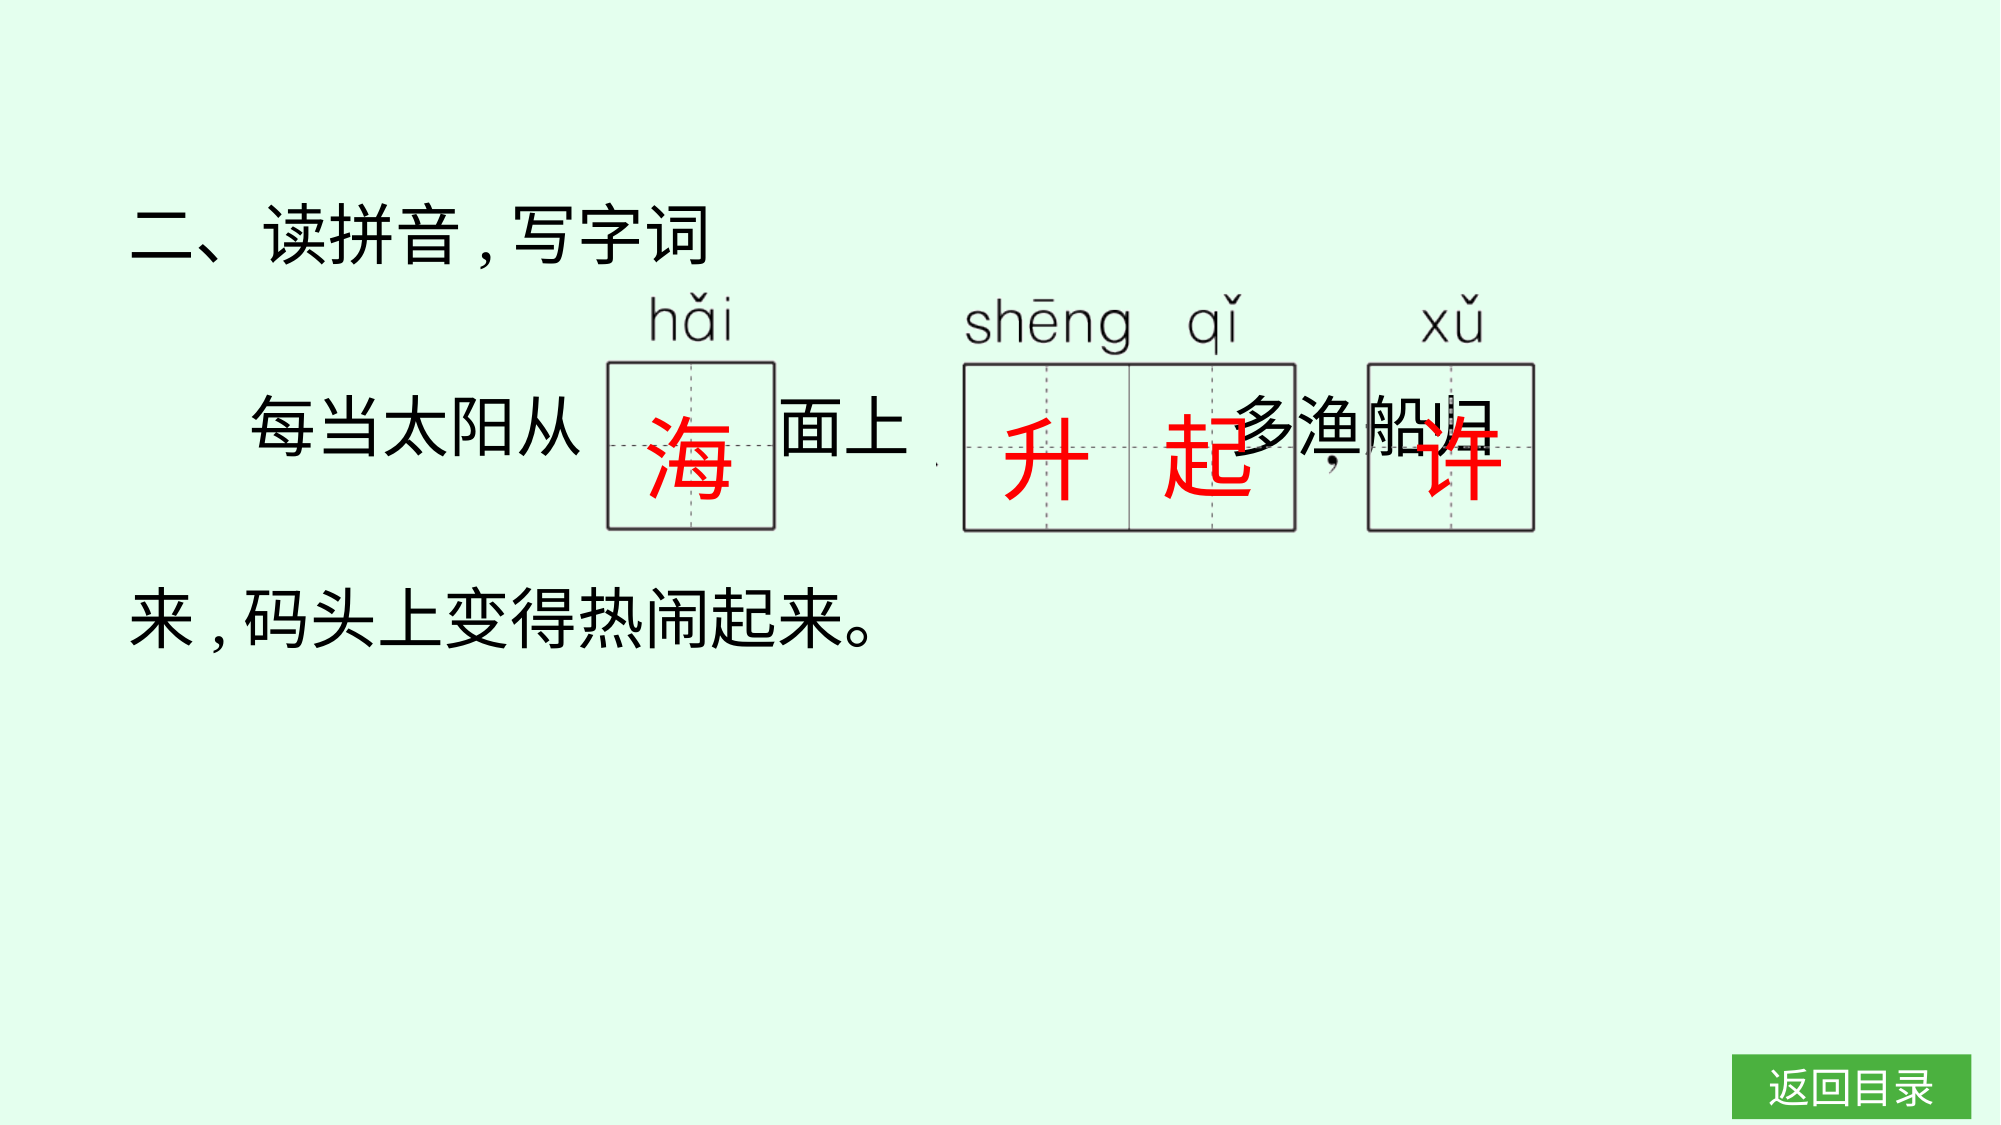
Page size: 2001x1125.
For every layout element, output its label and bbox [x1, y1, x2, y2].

text_box [113, 169, 1887, 670]
